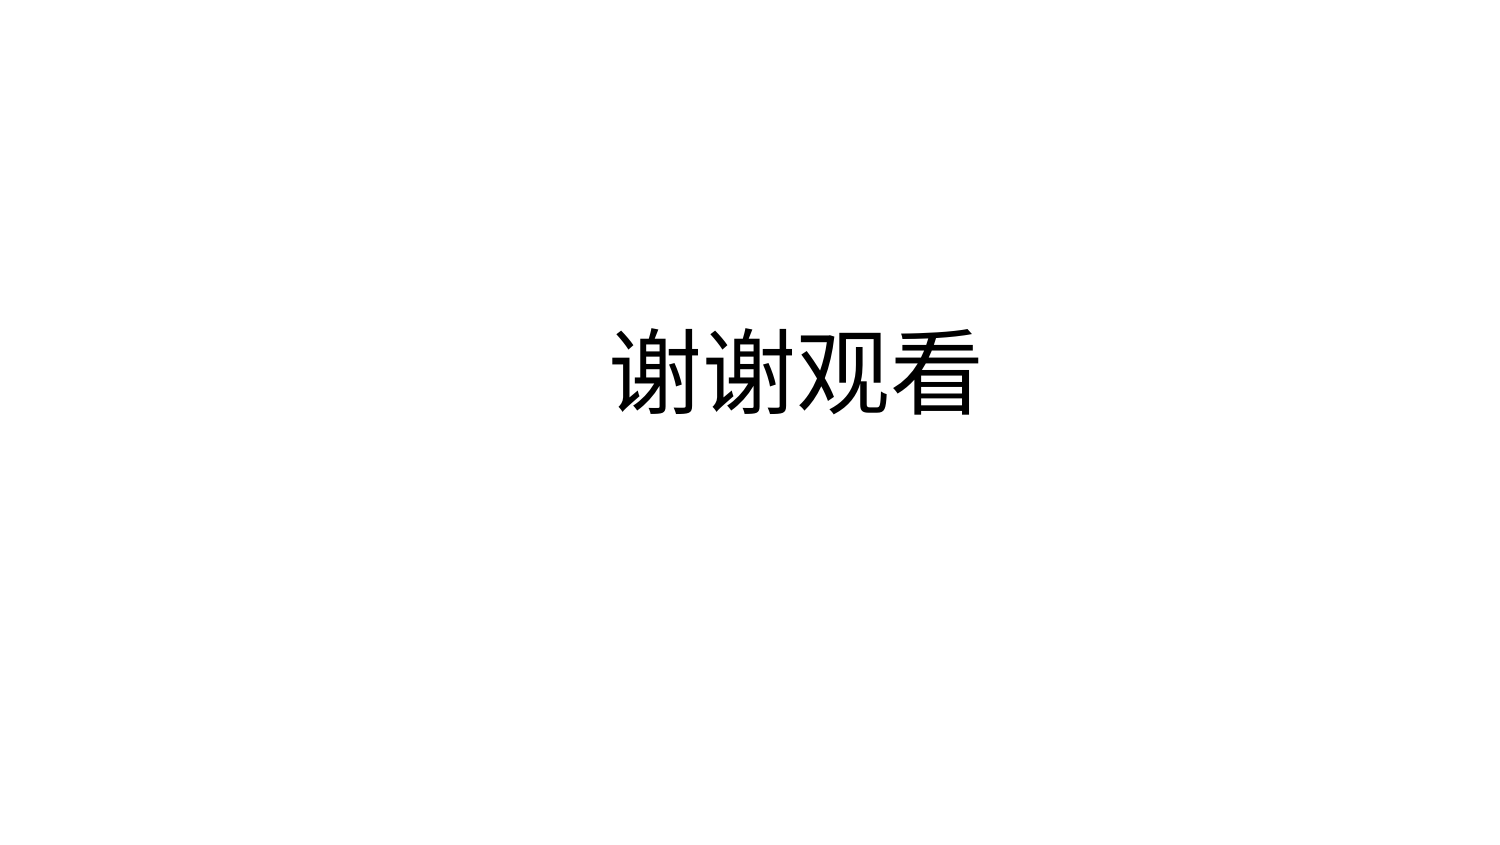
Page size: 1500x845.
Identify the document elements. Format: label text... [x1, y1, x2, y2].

text_box 谢谢观看 [444, 306, 1149, 434]
